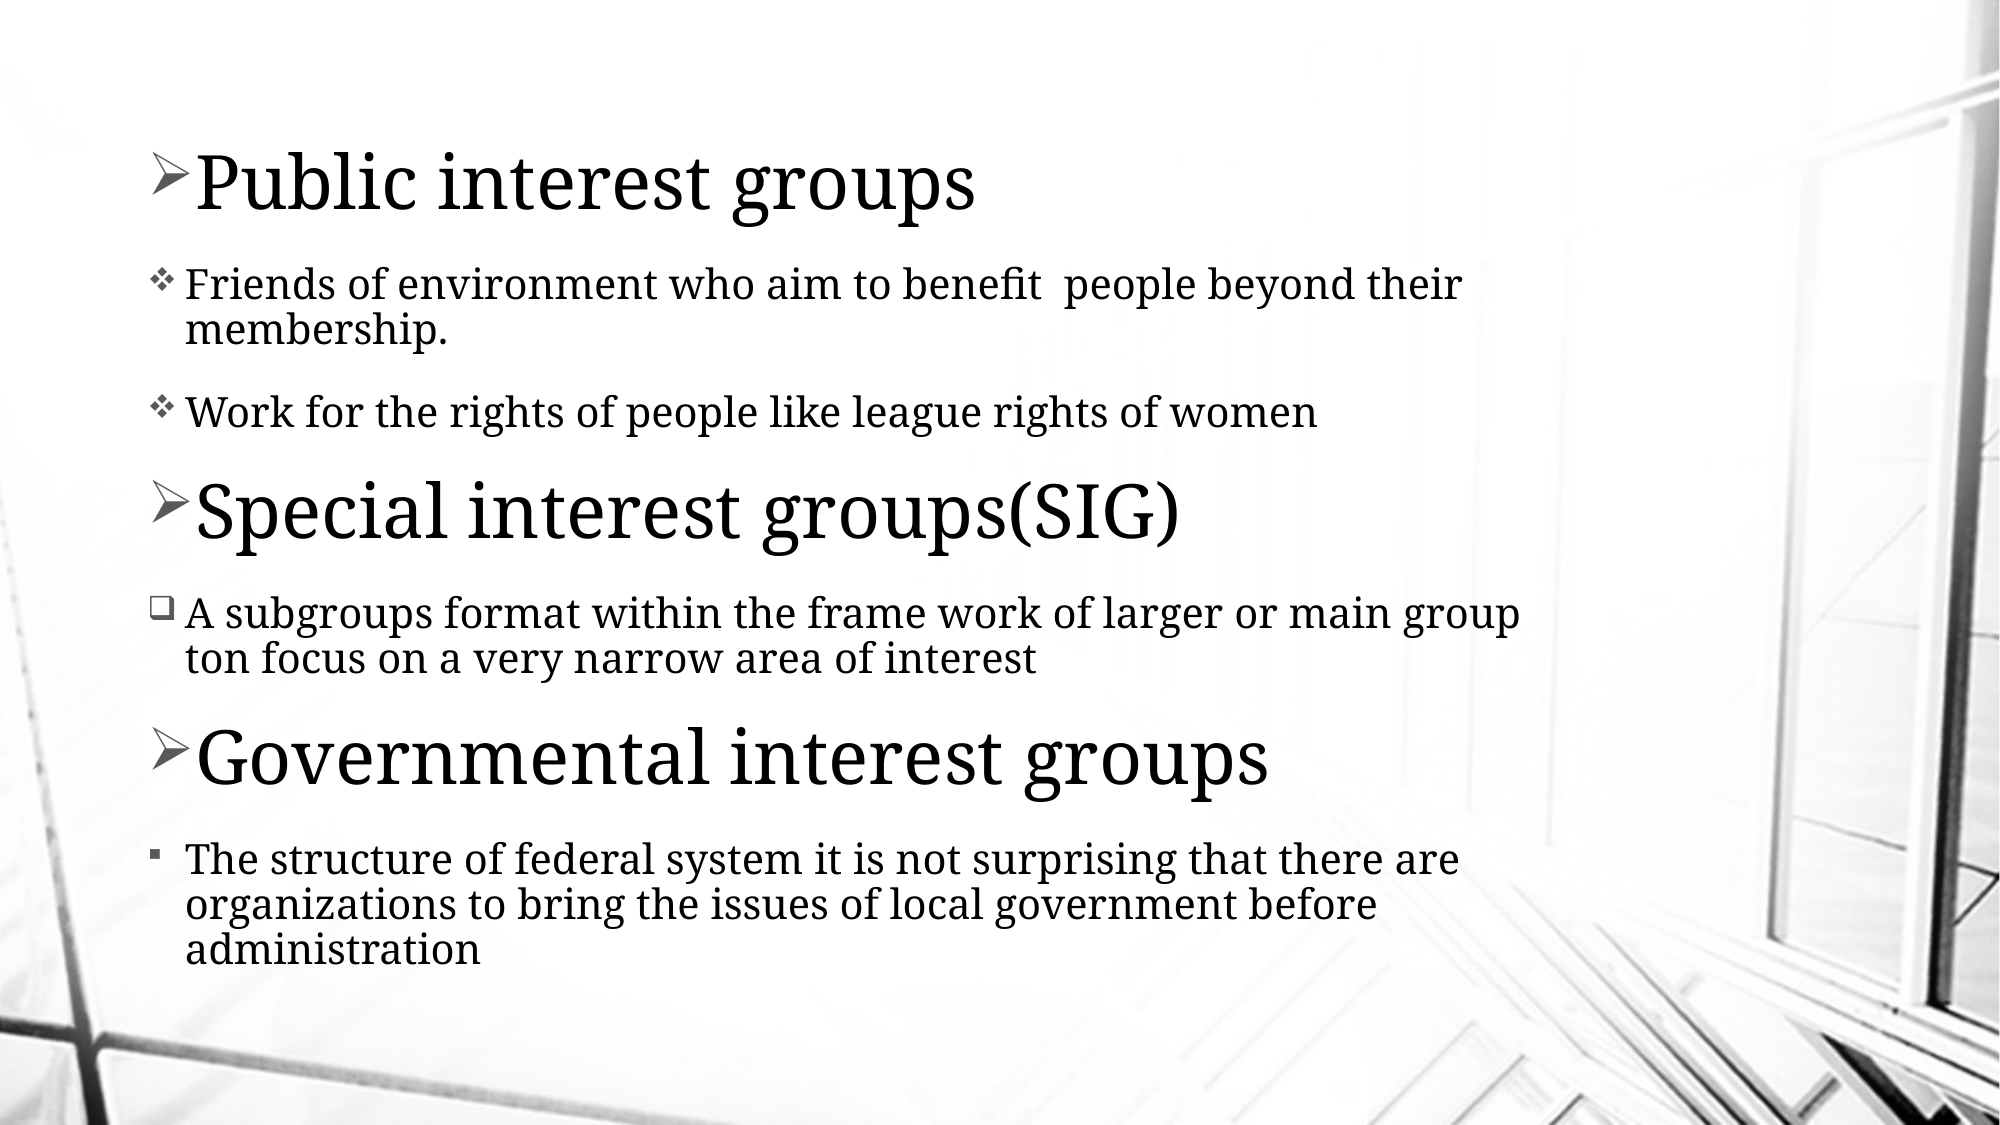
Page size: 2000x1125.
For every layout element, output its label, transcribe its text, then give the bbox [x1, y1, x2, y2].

picture [0, 0, 2000, 1125]
list Public interest groups Friends of environment who aim to benefit people beyond their membership. Work for the rights of people like league rights of women Special interest groups(SIG) A subgroups format within the frame work of larger or main group ton focus on a very narrow area of interest Governmental interest groups The structure of federal system it is not surprising that there are organizations to bring the issues of local government before administration [124, 137, 1550, 1025]
